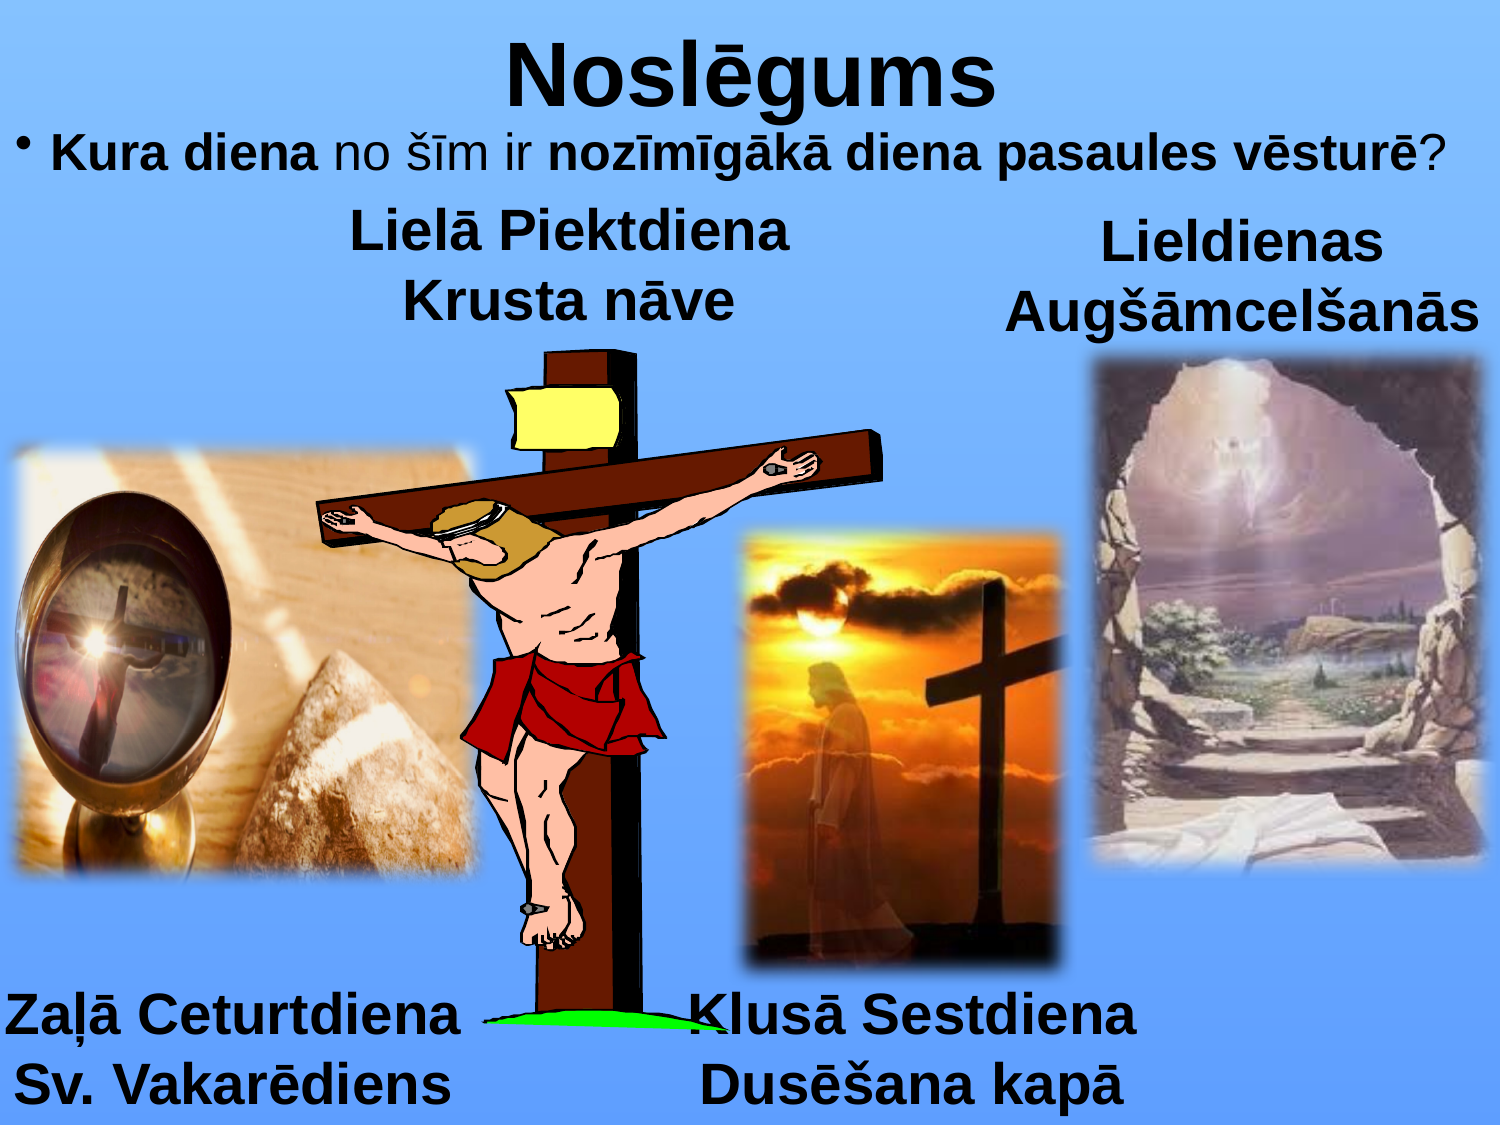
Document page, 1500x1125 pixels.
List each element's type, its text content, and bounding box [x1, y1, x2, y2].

picture [0, 337, 1500, 1031]
text_box Klusā Sestdiena Dusēšana kapā [655, 968, 1170, 1124]
text_box Zaļā Ceturtdiena Sv. Vakarēdiens [0, 968, 491, 1124]
title Noslēgums [76, 0, 1428, 110]
text_box Lielā Piektdiena Krusta nāve [312, 184, 827, 340]
text_box Lieldienas Augšāmcelšanās [986, 196, 1500, 351]
text_box Kura diena no šīm ir nozīmīgākā diena pasaules vēsturē? [0, 110, 1500, 189]
